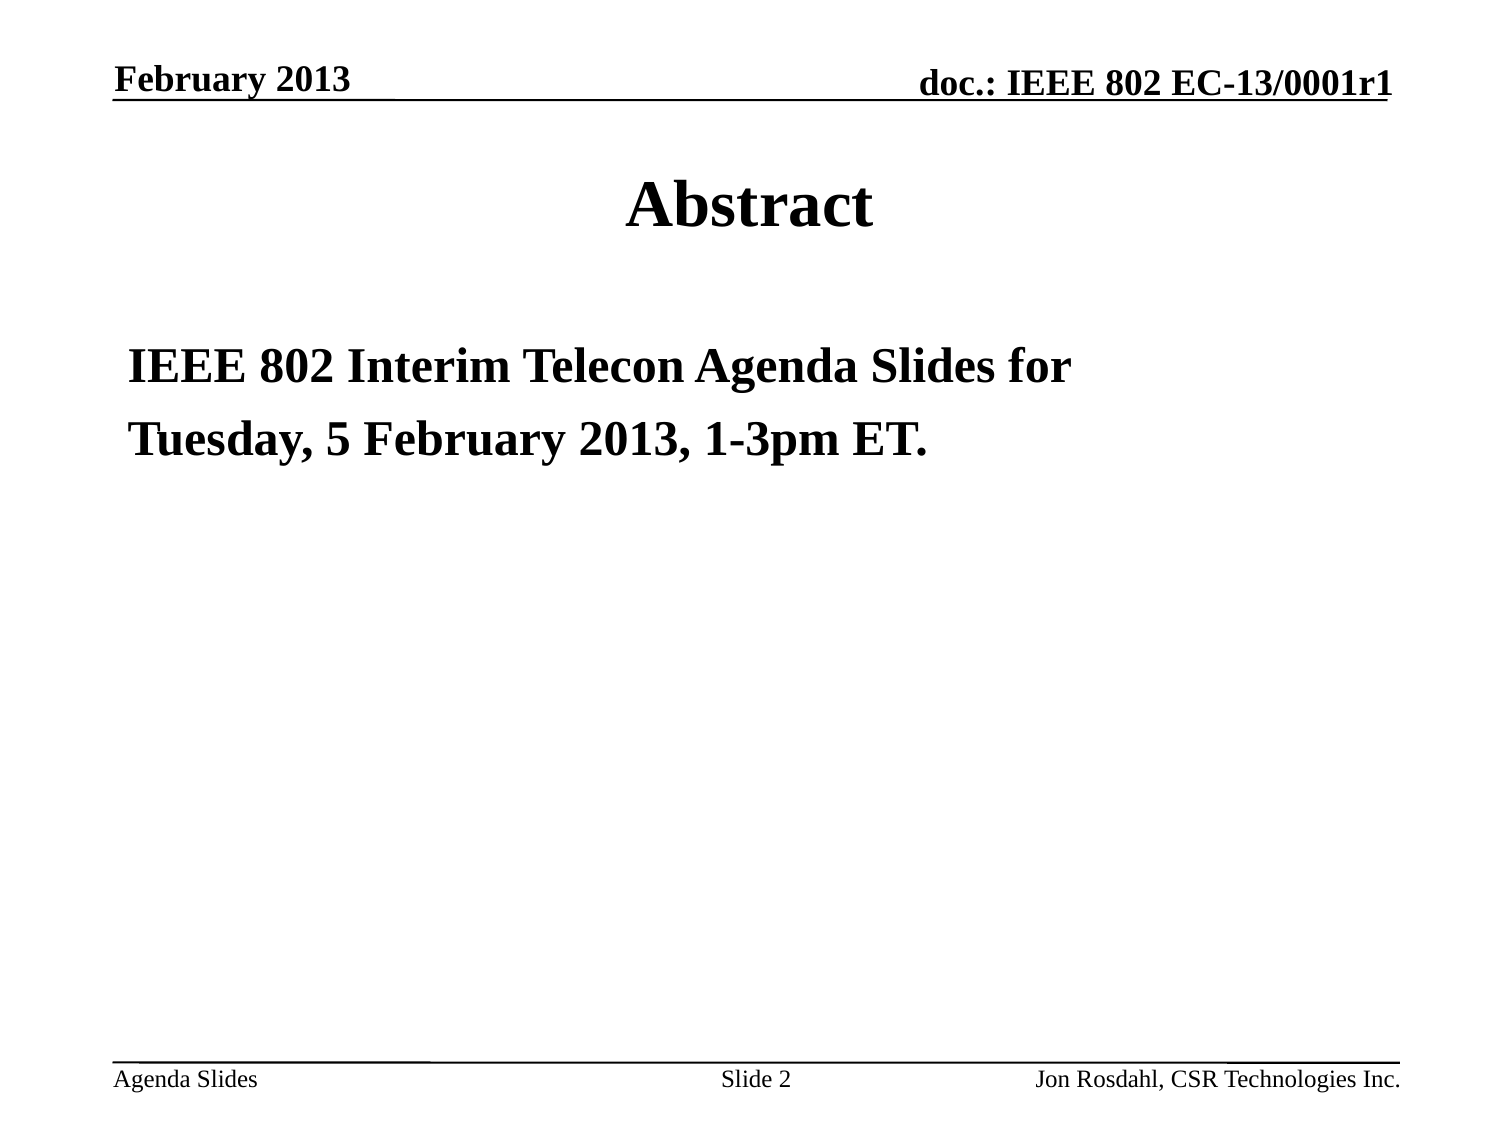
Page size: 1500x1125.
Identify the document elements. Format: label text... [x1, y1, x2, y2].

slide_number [114, 54, 540, 100]
list IEEE 802 Interim Telecon Agenda Slides for Tuesday, 5 February 2013, 1-3pm ET. [112, 324, 1388, 1001]
slide_number Slide 2 [712, 1061, 800, 1123]
title Abstract [112, 112, 1388, 288]
footer Jon Rosdahl, CSR Technologies Inc. [902, 1061, 1402, 1093]
